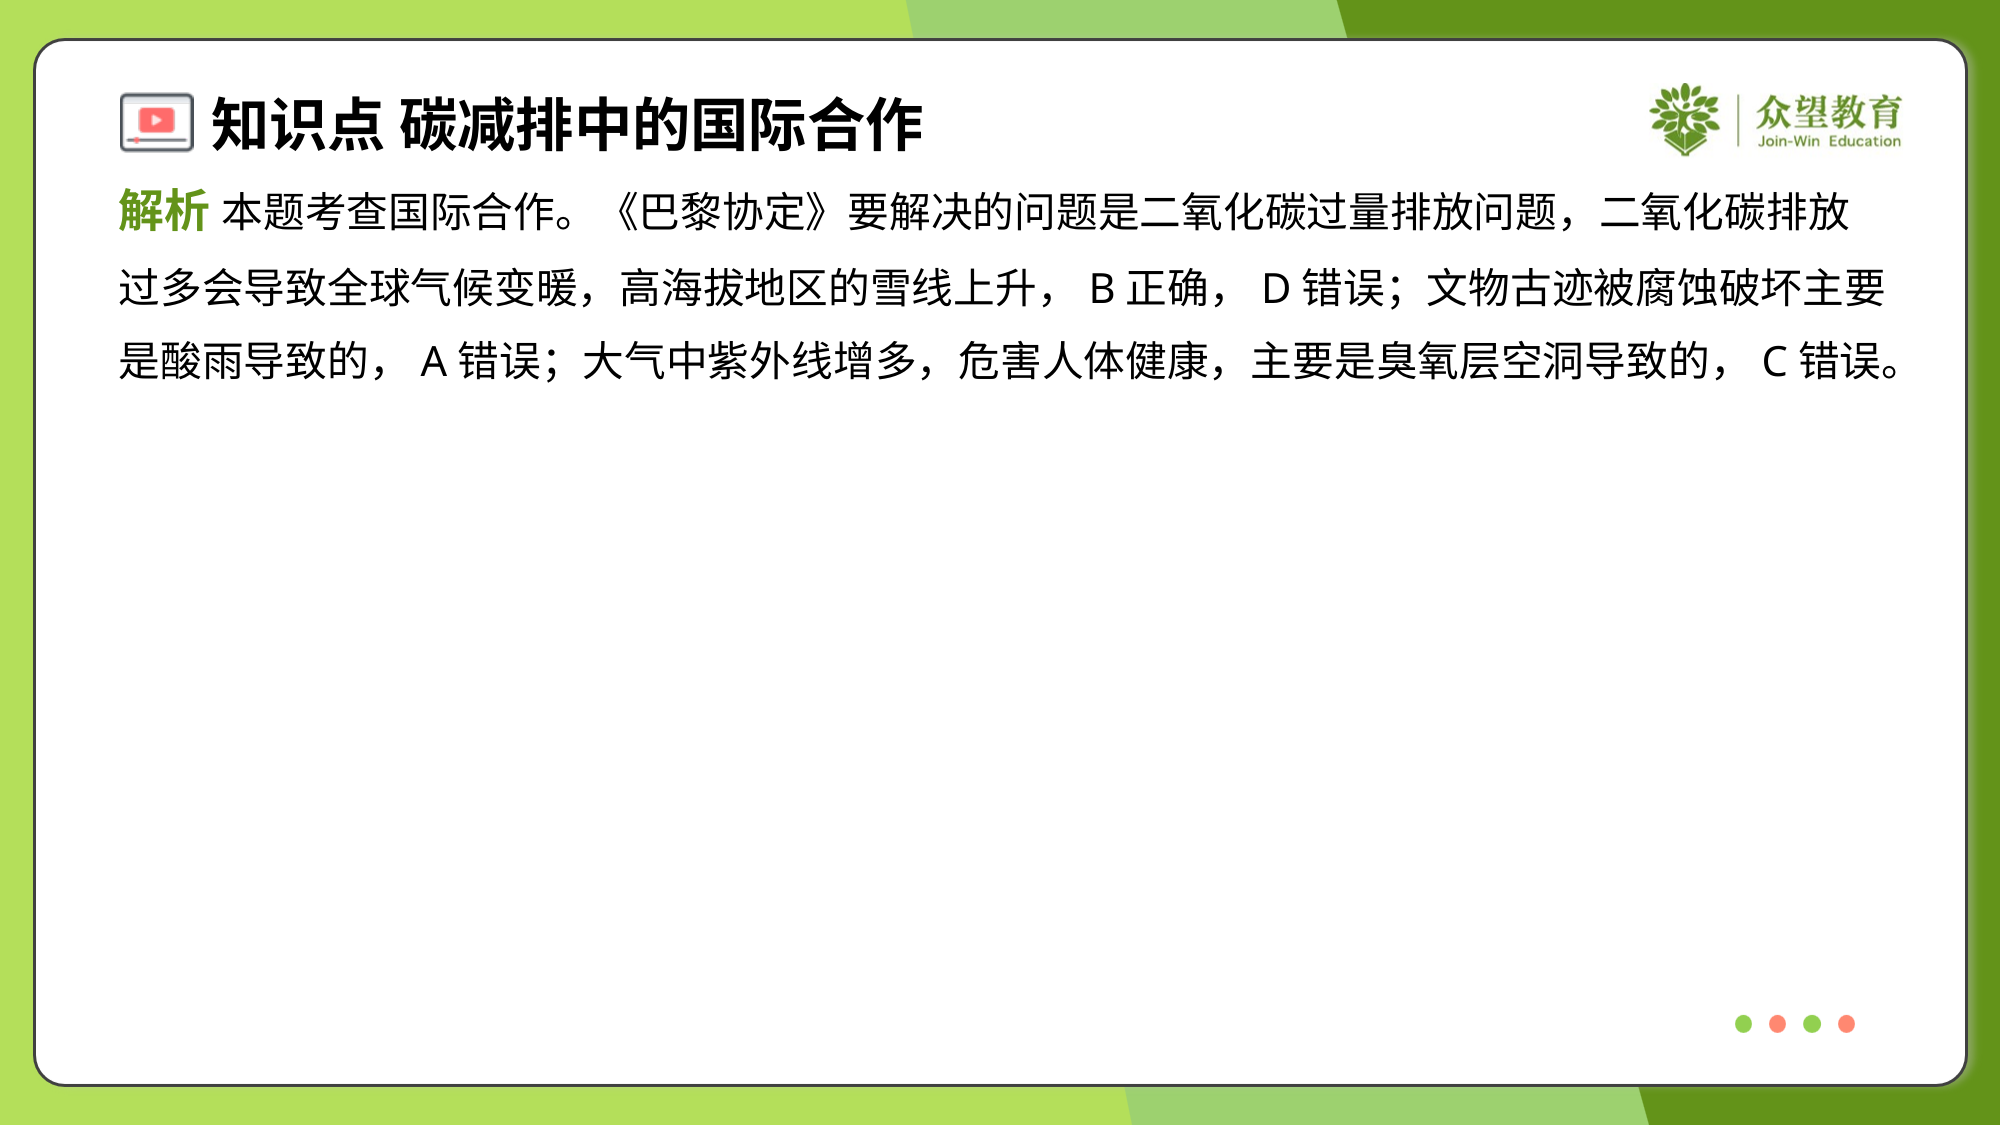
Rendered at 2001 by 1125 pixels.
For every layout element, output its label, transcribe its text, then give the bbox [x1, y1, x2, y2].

picture [0, 0, 2000, 1125]
text_box 解析 本题考查国际合作。《巴黎协定》要解决的问题是二氧化碳过量排放问题，二氧化碳排放 过多会导致全球气候变暖，高海拔地区的雪线上升，B正确，D错误；文物古迹被腐蚀破坏主要 是酸雨导致的，A错误；大气中紫外线增多，危害人体健康，主要是臭氧层空洞导致的，C错误。 [118, 159, 1883, 377]
